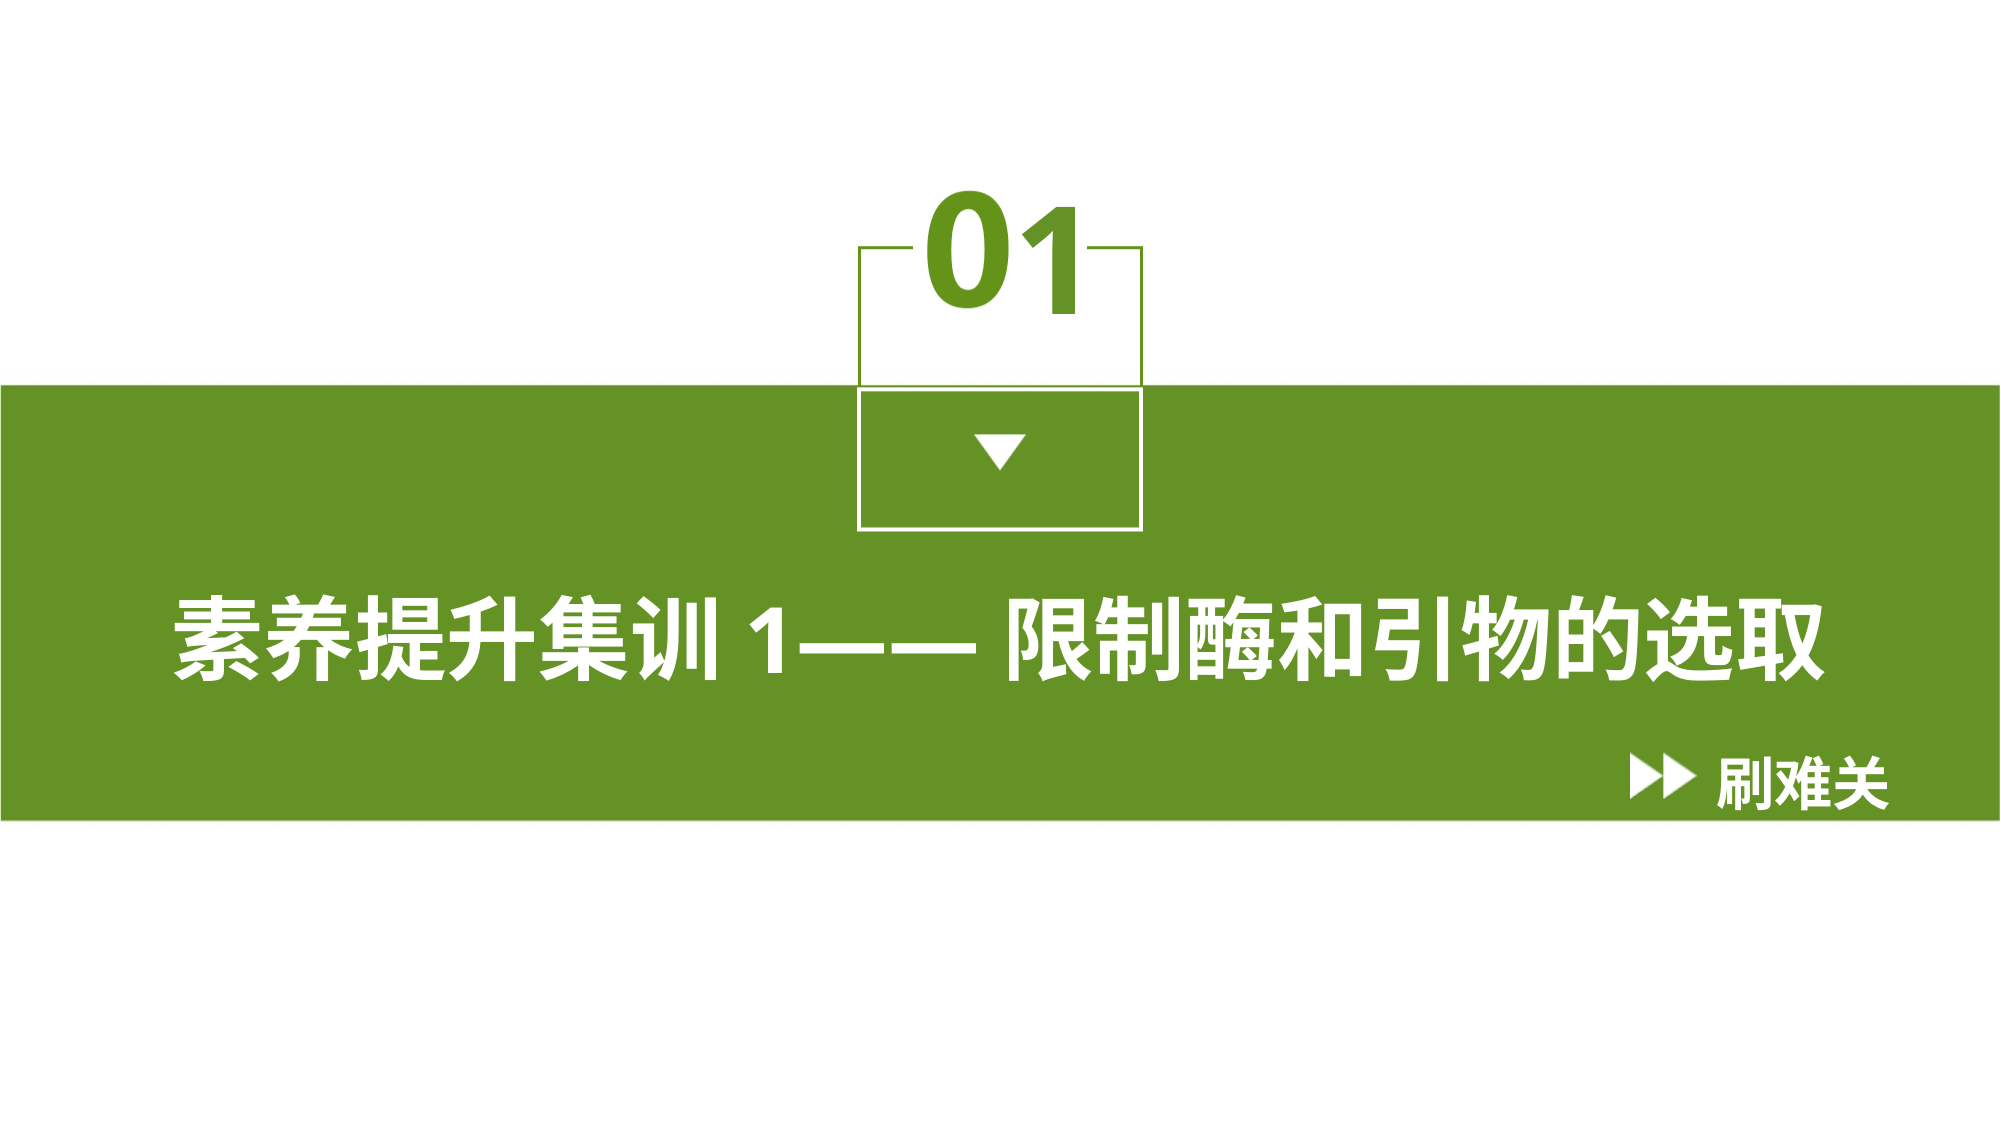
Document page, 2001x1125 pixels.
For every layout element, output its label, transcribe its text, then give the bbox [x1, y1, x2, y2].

text_box 素养提升集训1——限制酶和引物的选取 [0, 572, 2000, 699]
text_box 1 [1013, 156, 1173, 353]
picture [0, 699, 2000, 1125]
picture [0, 0, 2000, 572]
text_box 刷难关 [1715, 718, 1997, 812]
